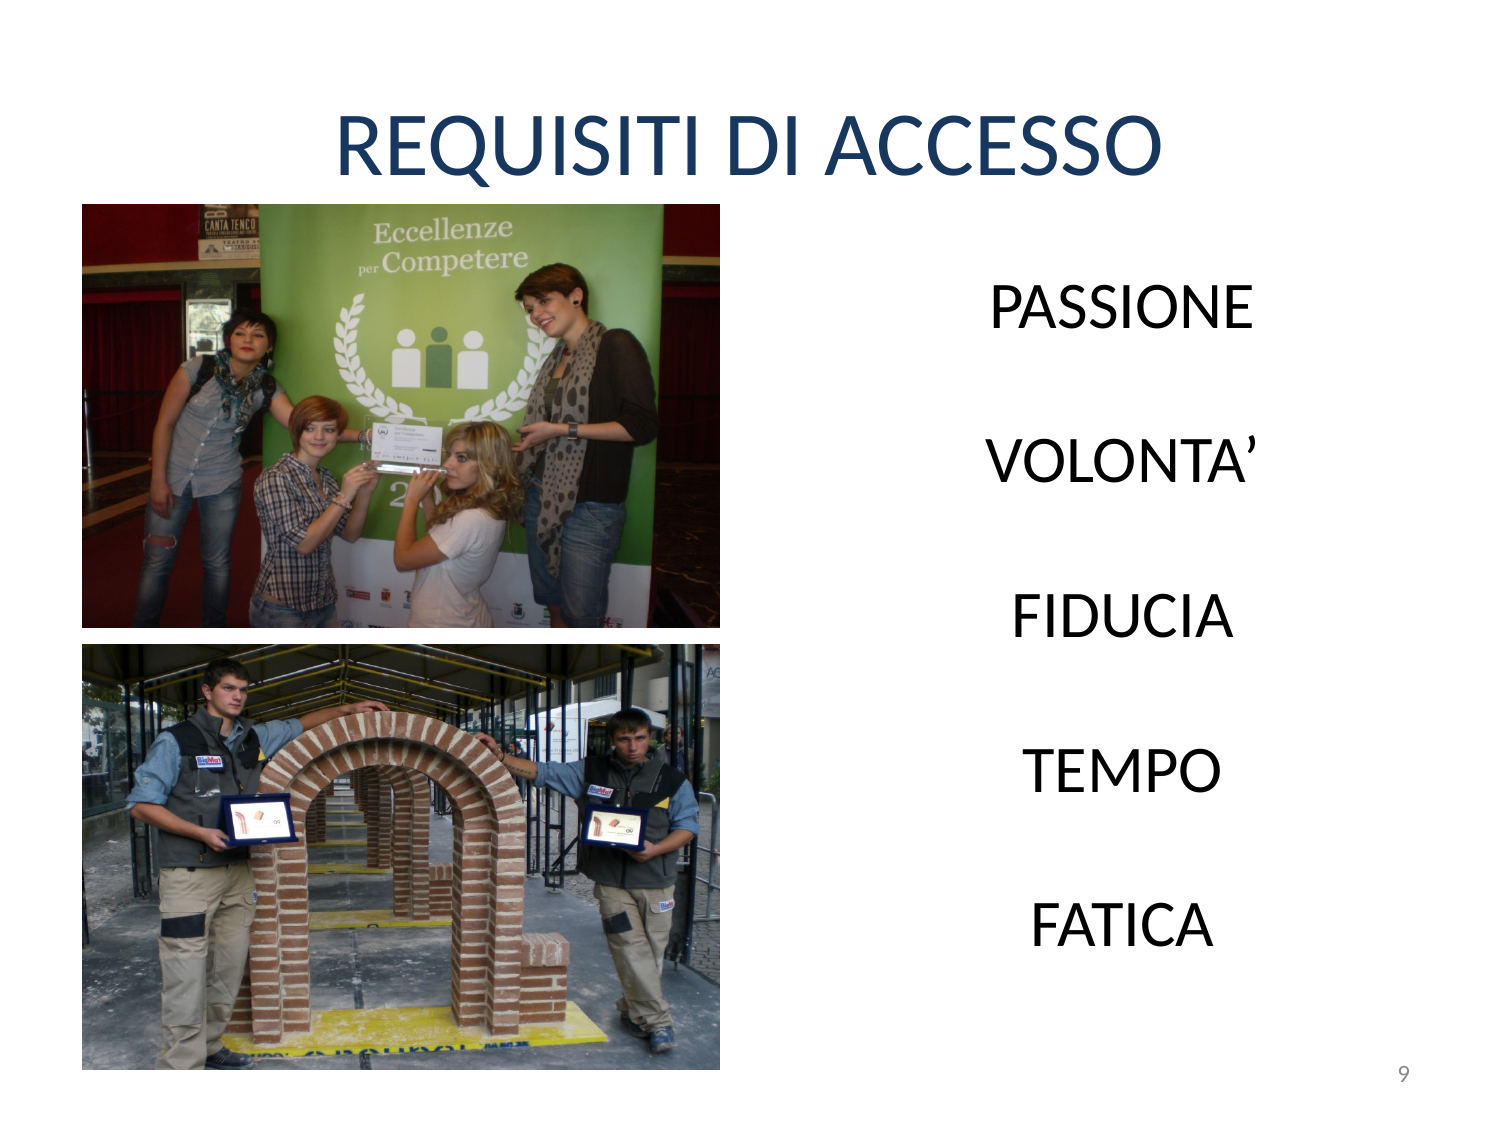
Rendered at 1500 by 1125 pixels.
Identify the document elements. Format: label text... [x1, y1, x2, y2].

title REQUISITI DI ACCESSO [75, 45, 1425, 233]
picture [81, 204, 720, 629]
slide_number 9 [1074, 1042, 1425, 1103]
picture [81, 644, 720, 1070]
list PASSIONE VOLONTA’ FIDUCIA TEMPO FATICA [832, 269, 1414, 1012]
